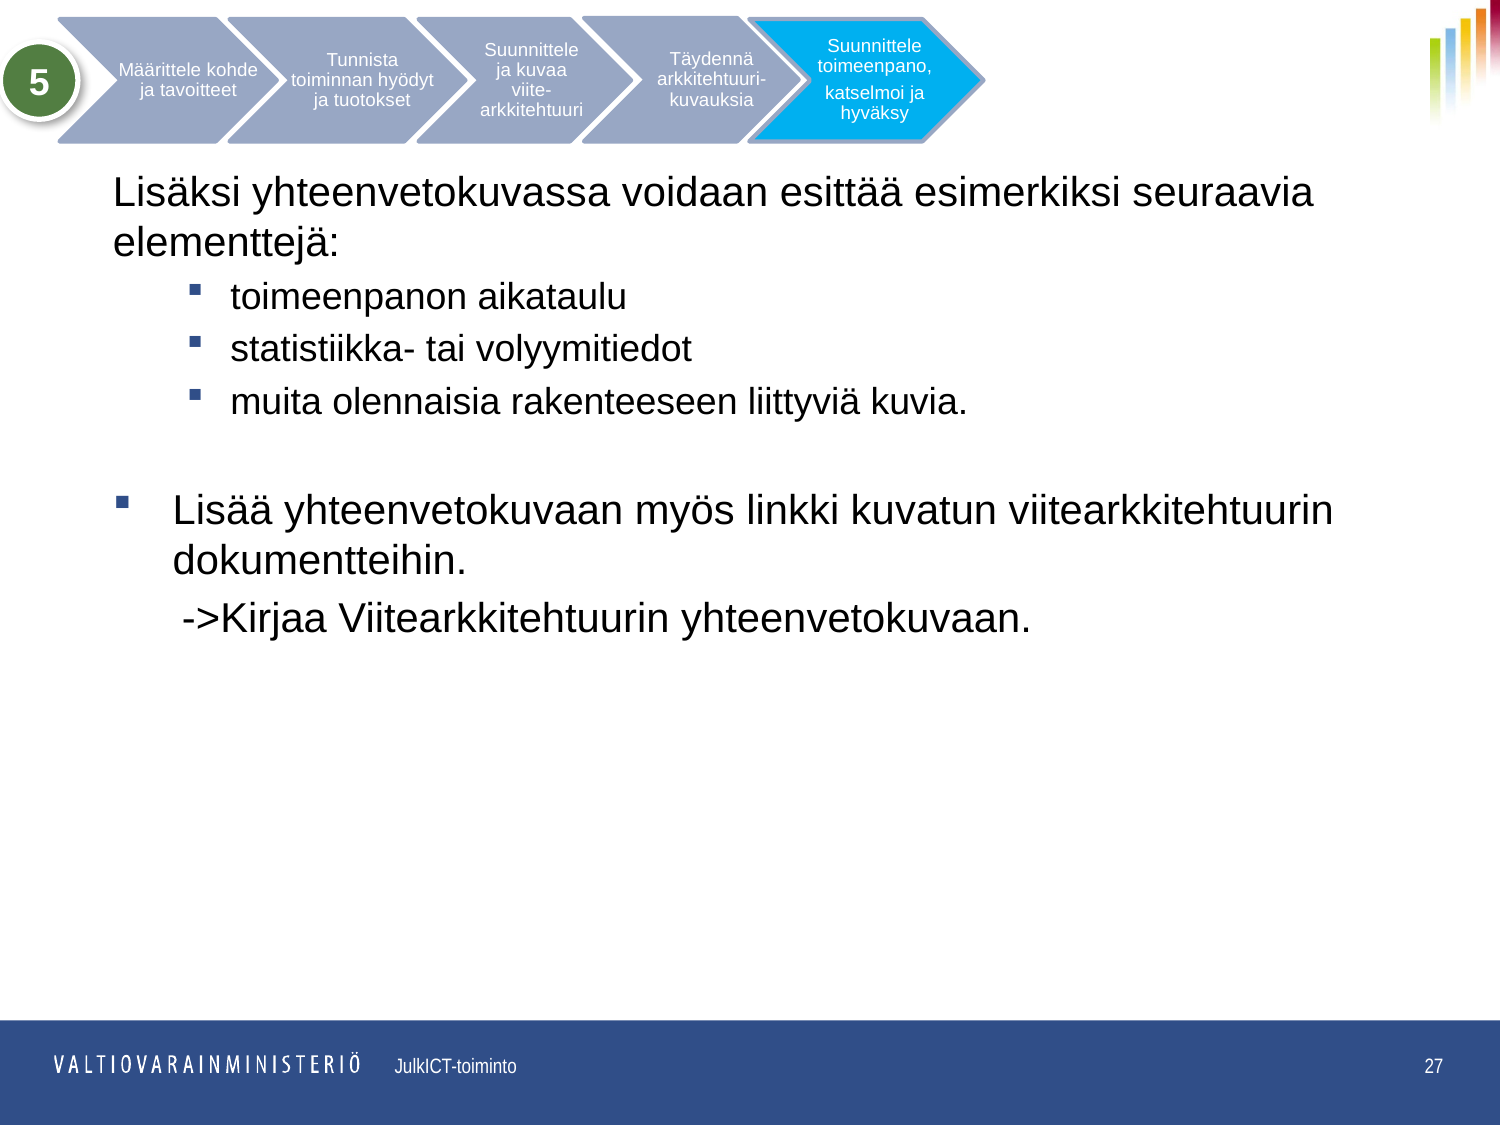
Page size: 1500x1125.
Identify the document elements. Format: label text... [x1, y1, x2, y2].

picture [1430, 0, 1500, 143]
slide_number 27 [1379, 1045, 1459, 1081]
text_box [463, 0, 587, 187]
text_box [286, 0, 409, 199]
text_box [629, 0, 754, 188]
list Lisäksi yhteenvetokuvassa voidaan esittää esimerkiksi seuraavia elementtejä: toimeenpanon aikataulu statistiikka- tai volyymitiedot muita olennaisia rakenteeseen liittyviä kuvia. Lisää yhteenvetokuvaan myös linkki kuvatun viitearkkitehtuurin dokumentteihin. ->Kirjaa Viitearkkitehtuurin yhteenvetokuvaan. [97, 156, 1403, 1006]
text_box 5 [0, 41, 78, 120]
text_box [804, 0, 928, 198]
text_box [106, 0, 230, 190]
